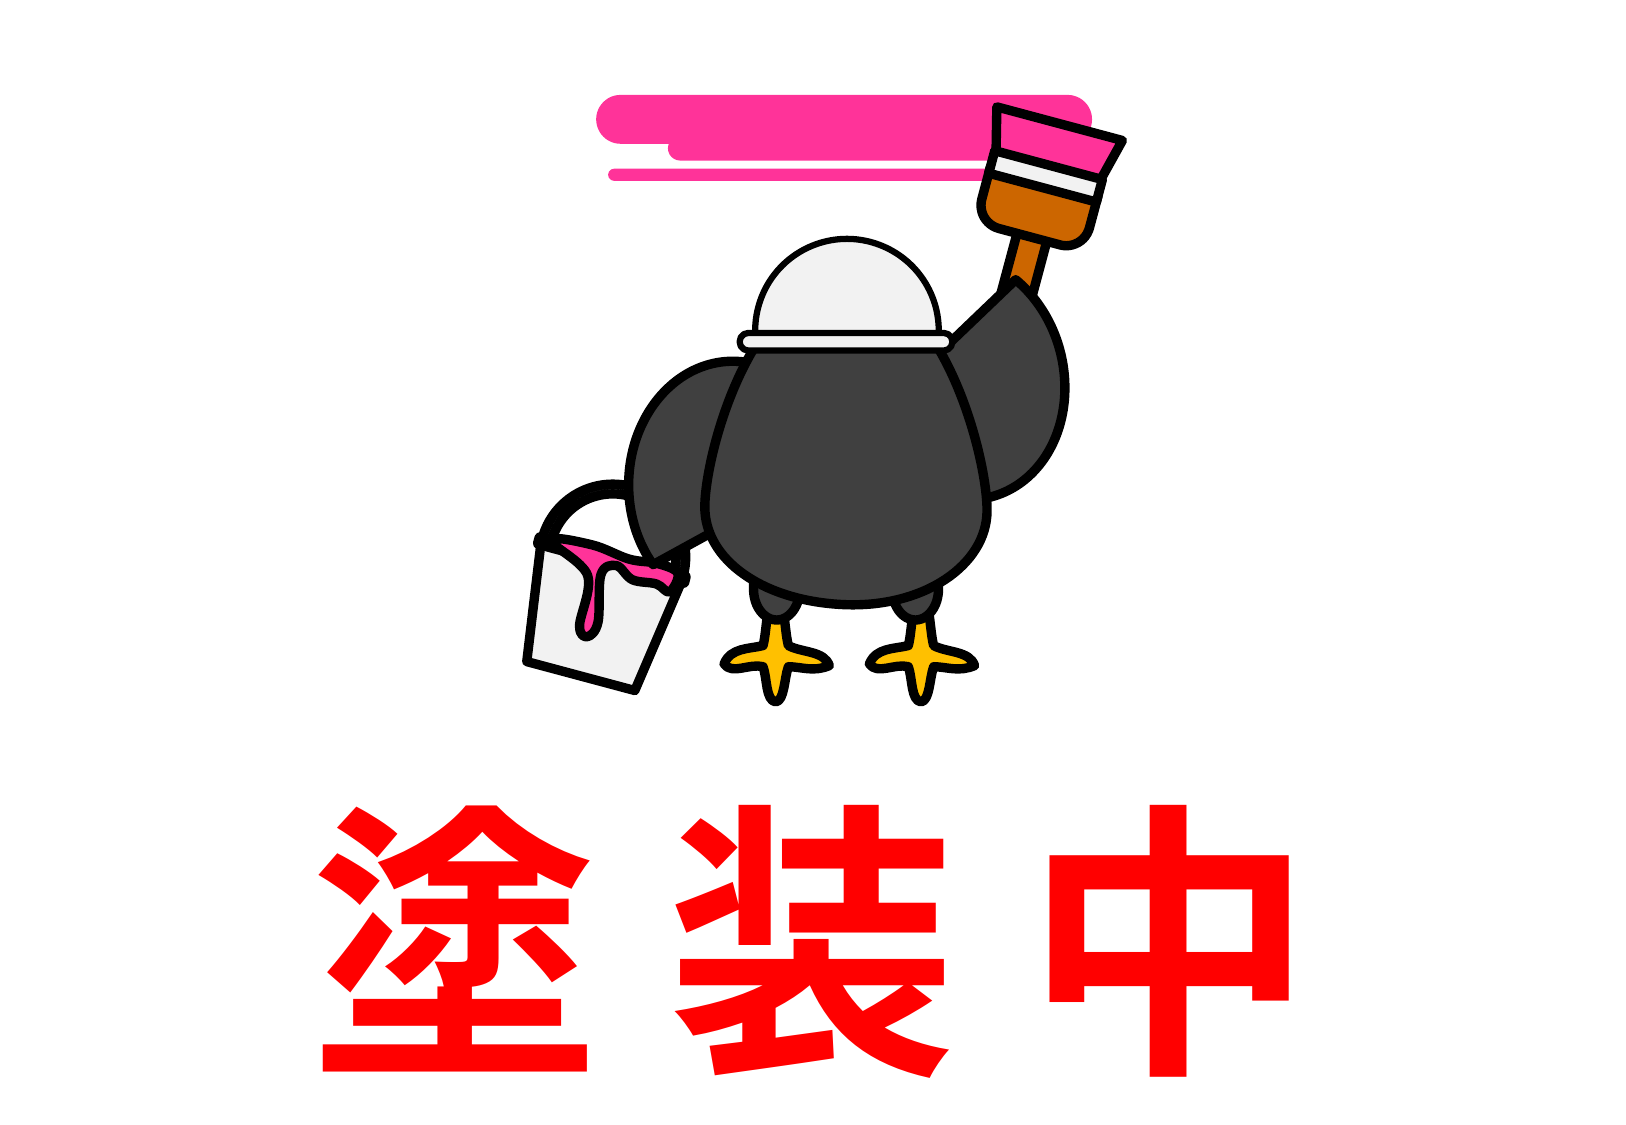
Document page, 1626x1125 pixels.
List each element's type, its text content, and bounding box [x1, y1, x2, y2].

text_box 塗 装 中 [0, 754, 1625, 1118]
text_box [529, 94, 1096, 703]
